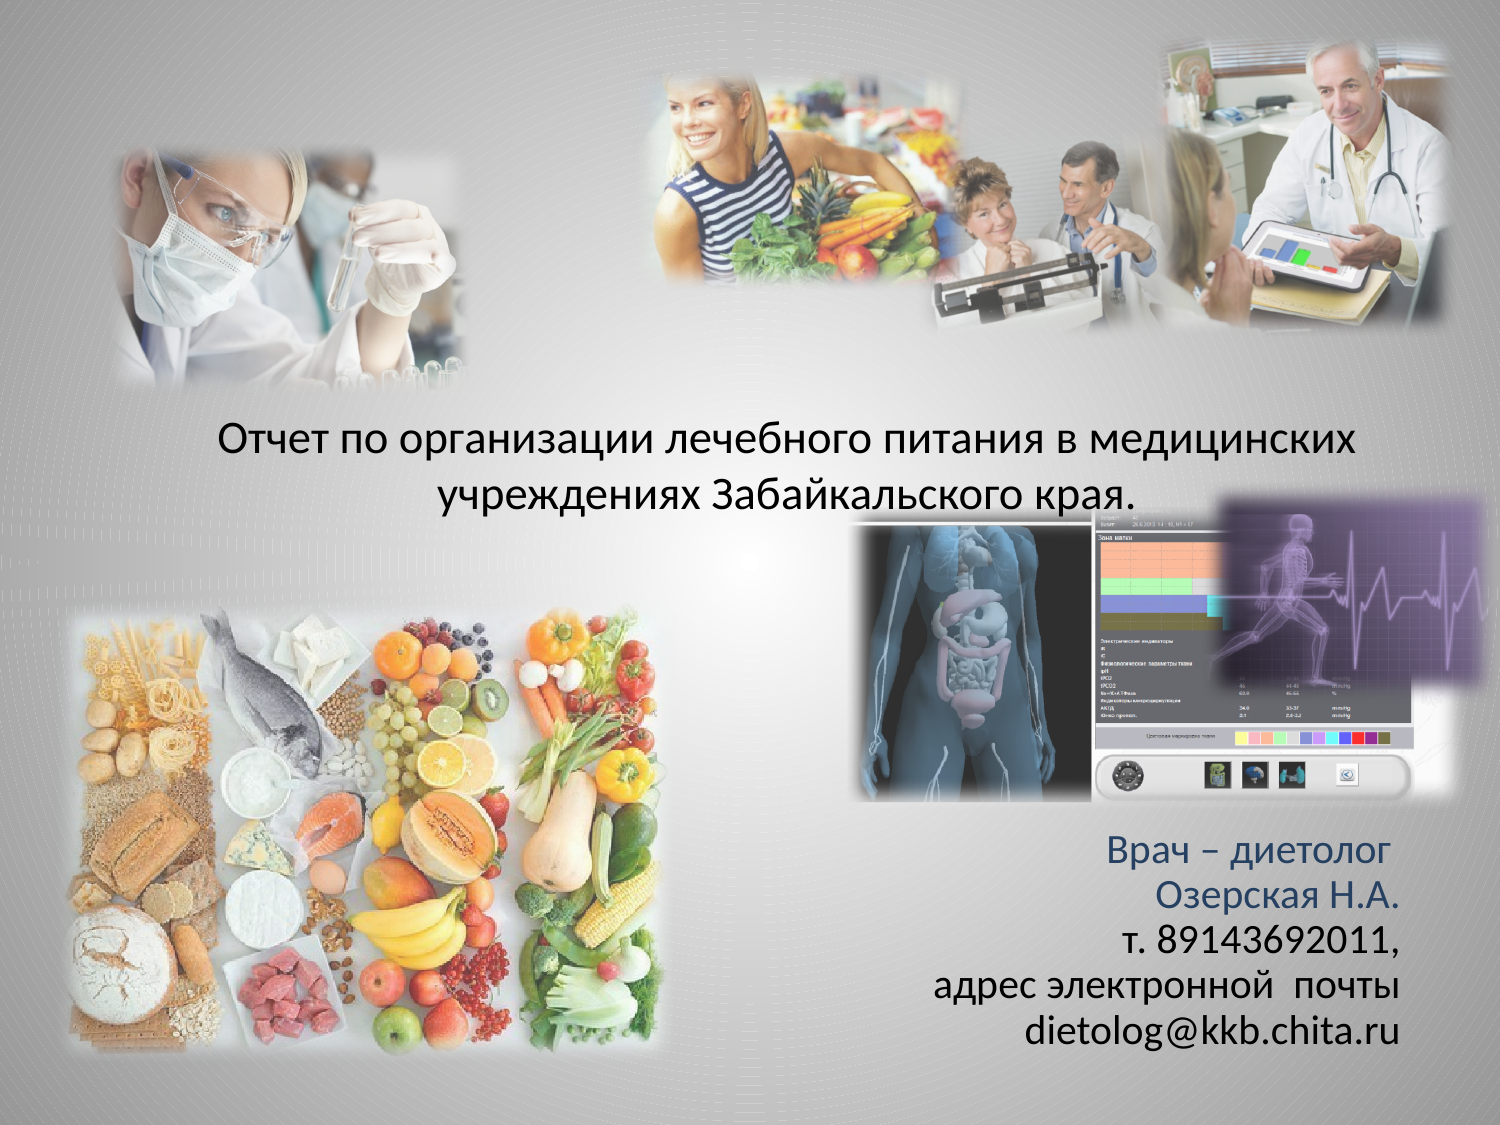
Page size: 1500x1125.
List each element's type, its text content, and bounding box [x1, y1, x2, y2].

subtitle Врач – диетолог Озерская Н.А. т. 89143692011, адрес электронной почты dietolog@kkb.chita.ru [703, 820, 1416, 1077]
picture [52, 597, 677, 1067]
picture [105, 140, 472, 398]
picture [844, 479, 1500, 811]
title Отчет по организации лечебного питания в медицинских учреждениях Забайкальского края. [75, 398, 1500, 640]
picture [631, 30, 1459, 340]
